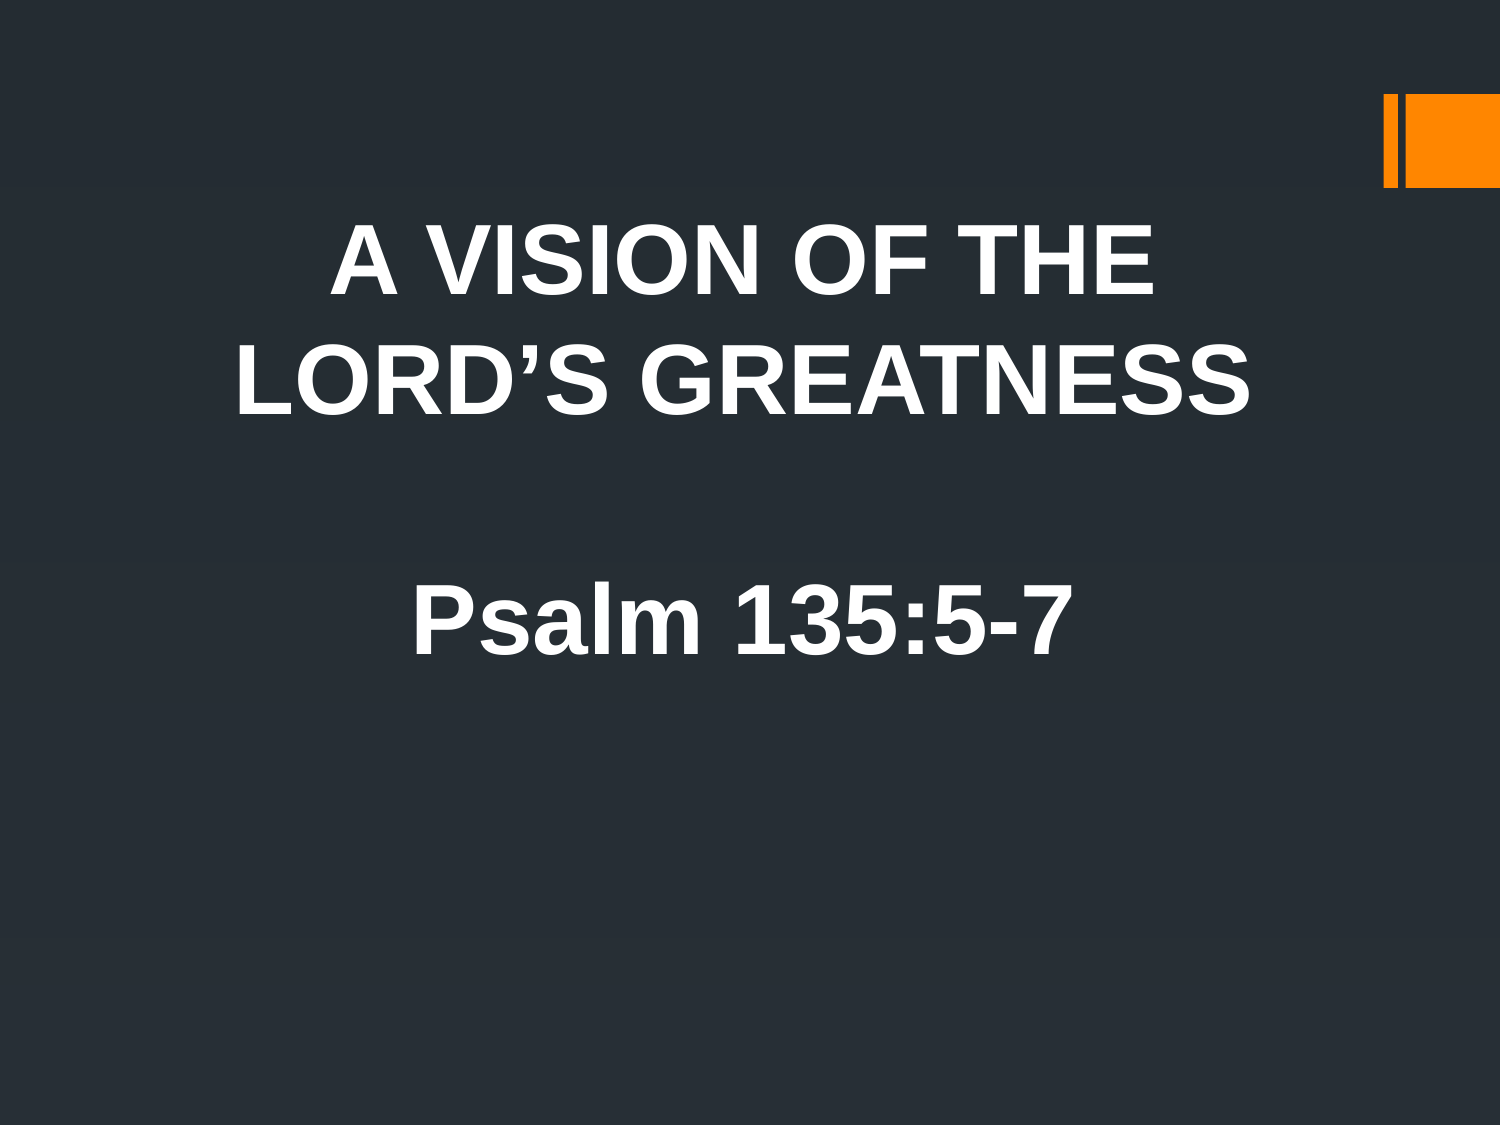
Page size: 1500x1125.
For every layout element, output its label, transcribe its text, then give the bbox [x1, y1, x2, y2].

text_box A vision of the lord’s Greatness Psalm 135:5-7 [212, 187, 1275, 683]
